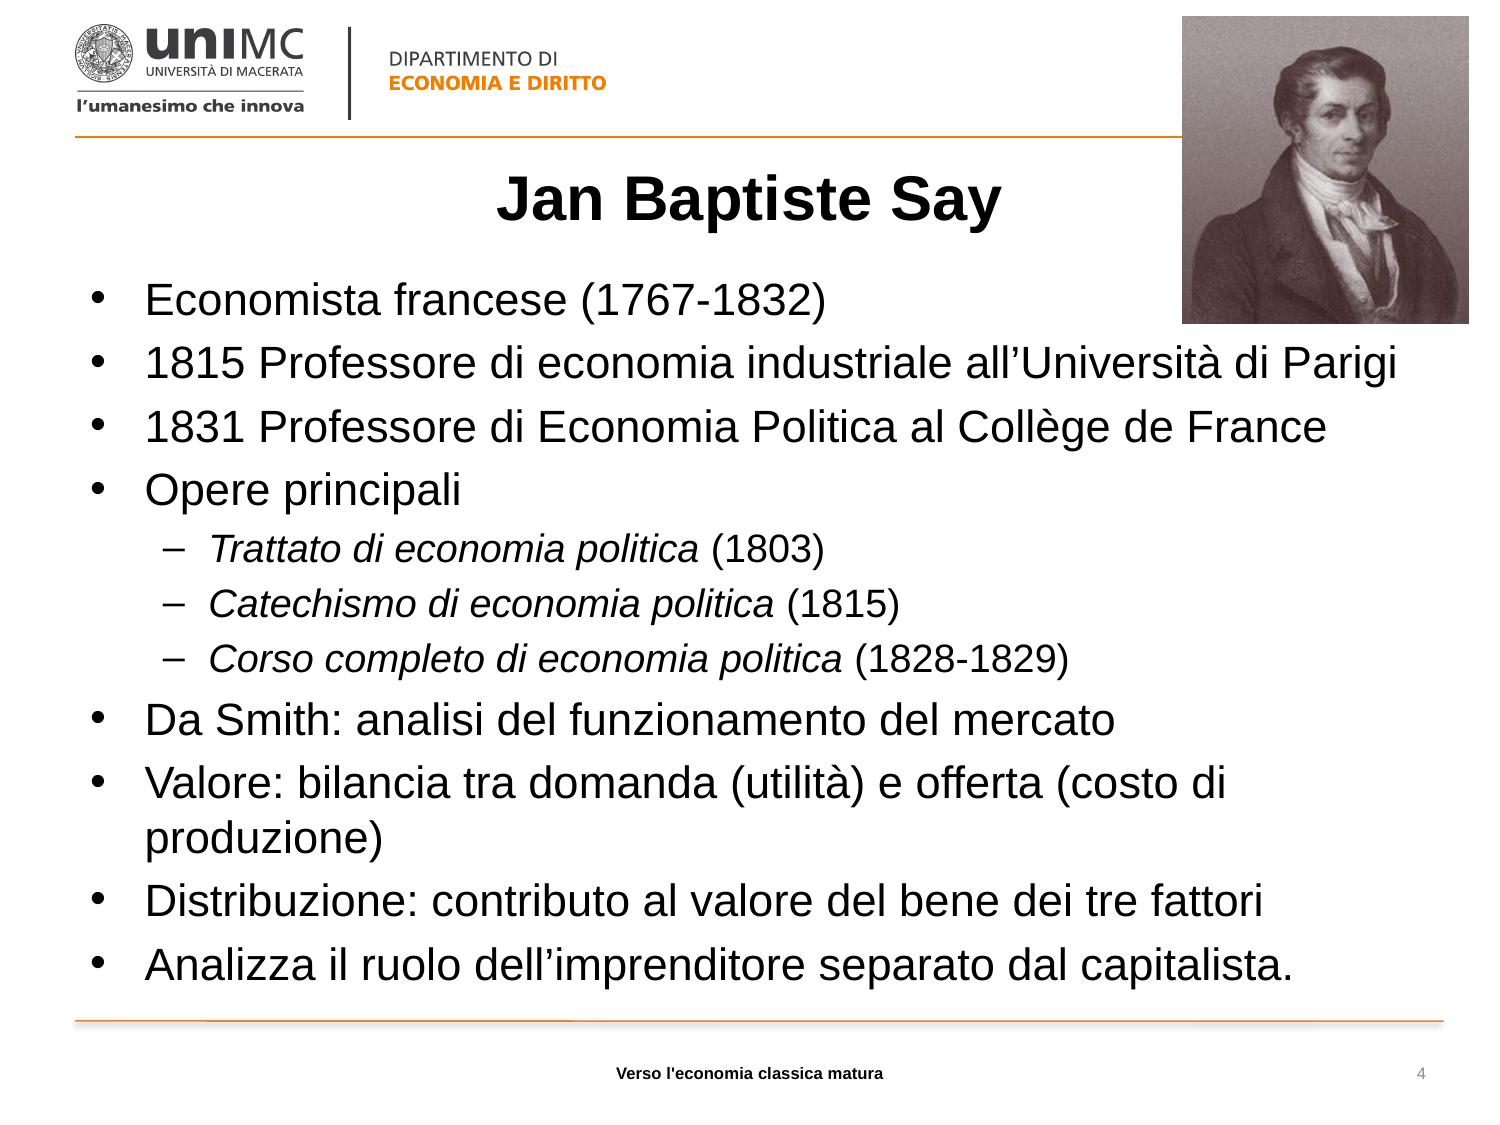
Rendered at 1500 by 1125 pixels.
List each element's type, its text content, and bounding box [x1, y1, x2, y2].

title Jan Baptiste Say [75, 149, 1176, 241]
slide_number 4 [1091, 1042, 1442, 1103]
list Economista francese (1767-1832) 1815 Professore di economia industriale all’Università di Parigi 1831 Professore di Economia Politica al Collège de France Opere principali Trattato di economia politica (1803) Catechismo di economia politica (1815) Corso completo di economia politica (1828-1829) Da Smith: analisi del funzionamento del mercato Valore: bilancia tra domanda (utilità) e offerta (costo di produzione) Distribuzione: contributo al valore del bene dei tre fattori Analizza il ruolo dell’imprenditore separato dal capitalista. [75, 262, 1425, 1005]
picture [75, 16, 1469, 325]
footer Verso l'economia classica matura [512, 1042, 988, 1103]
